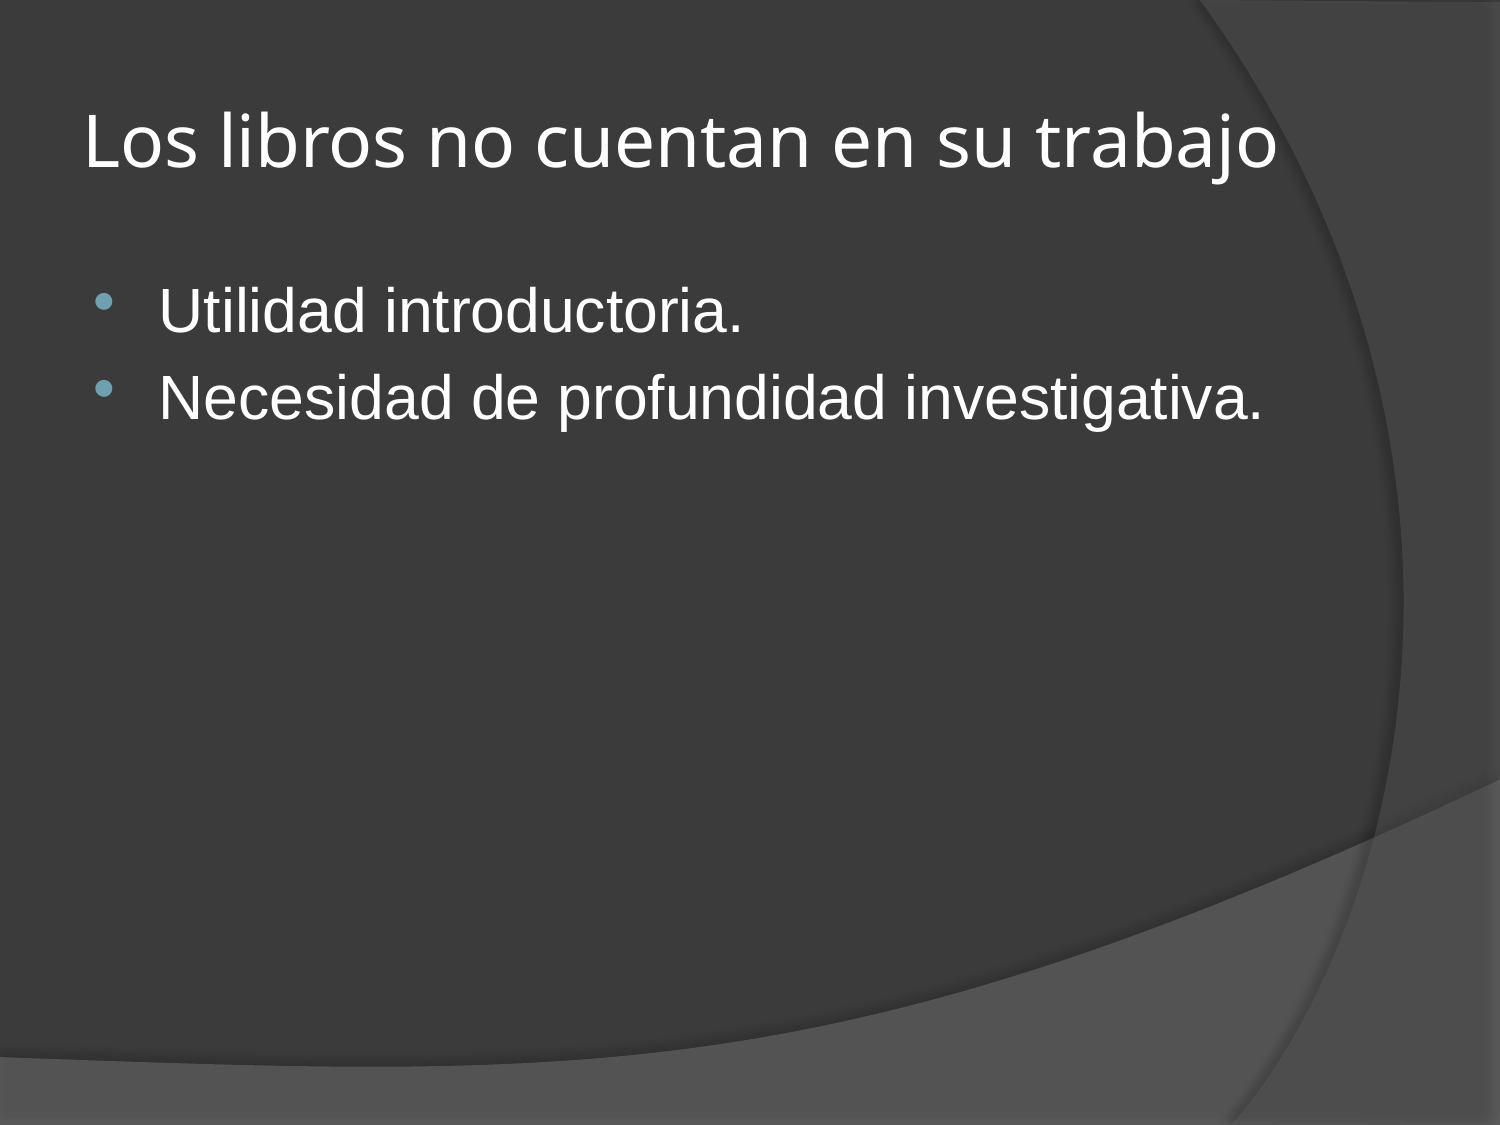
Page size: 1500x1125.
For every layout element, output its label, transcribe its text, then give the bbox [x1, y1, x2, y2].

title Los libros no cuentan en su trabajo [75, 45, 1300, 233]
list Utilidad introductoria. Necesidad de profundidad investigativa. [75, 262, 1300, 1005]
